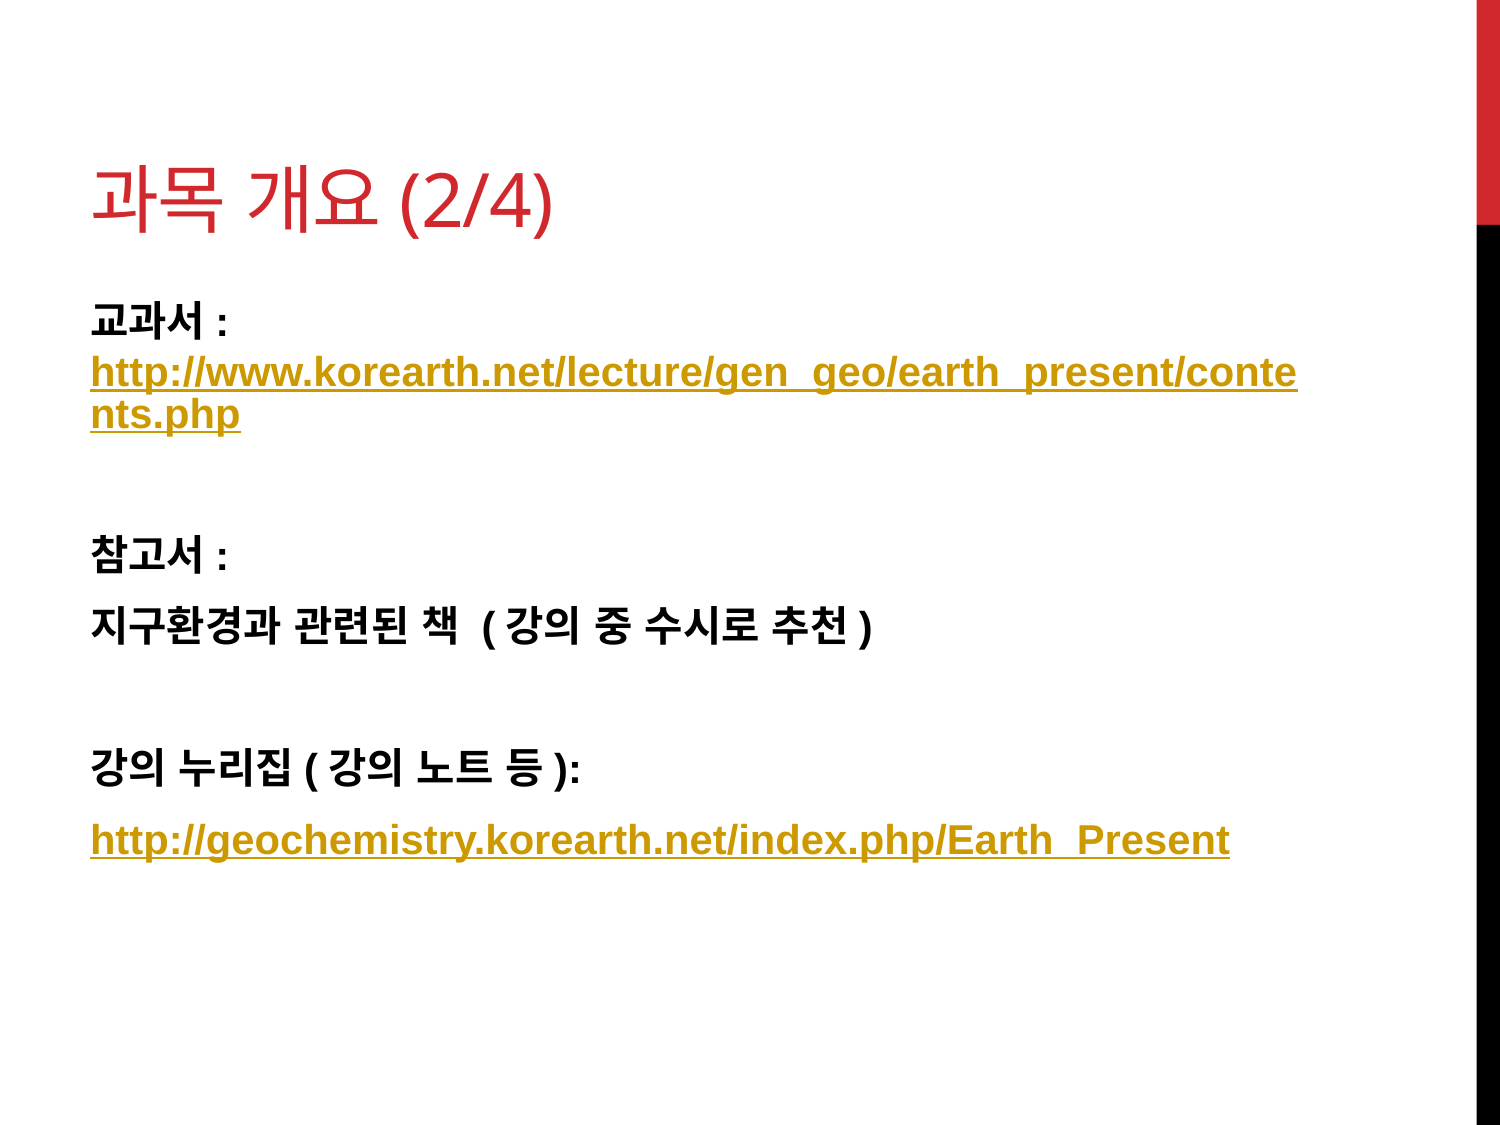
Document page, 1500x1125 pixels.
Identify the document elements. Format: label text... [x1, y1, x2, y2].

list 교과서: http://www.korearth.net/lecture/gen_geo/earth_present/contents.php 참고서: 지구환경과 관련된 책 (강의 중 수시로 추천) 강의 누리집(강의 노트 등): http://geochemistry.korearth.net/index.php/Earth_Present [75, 287, 1325, 1005]
title 과목 개요(2/4) [75, 25, 1025, 250]
